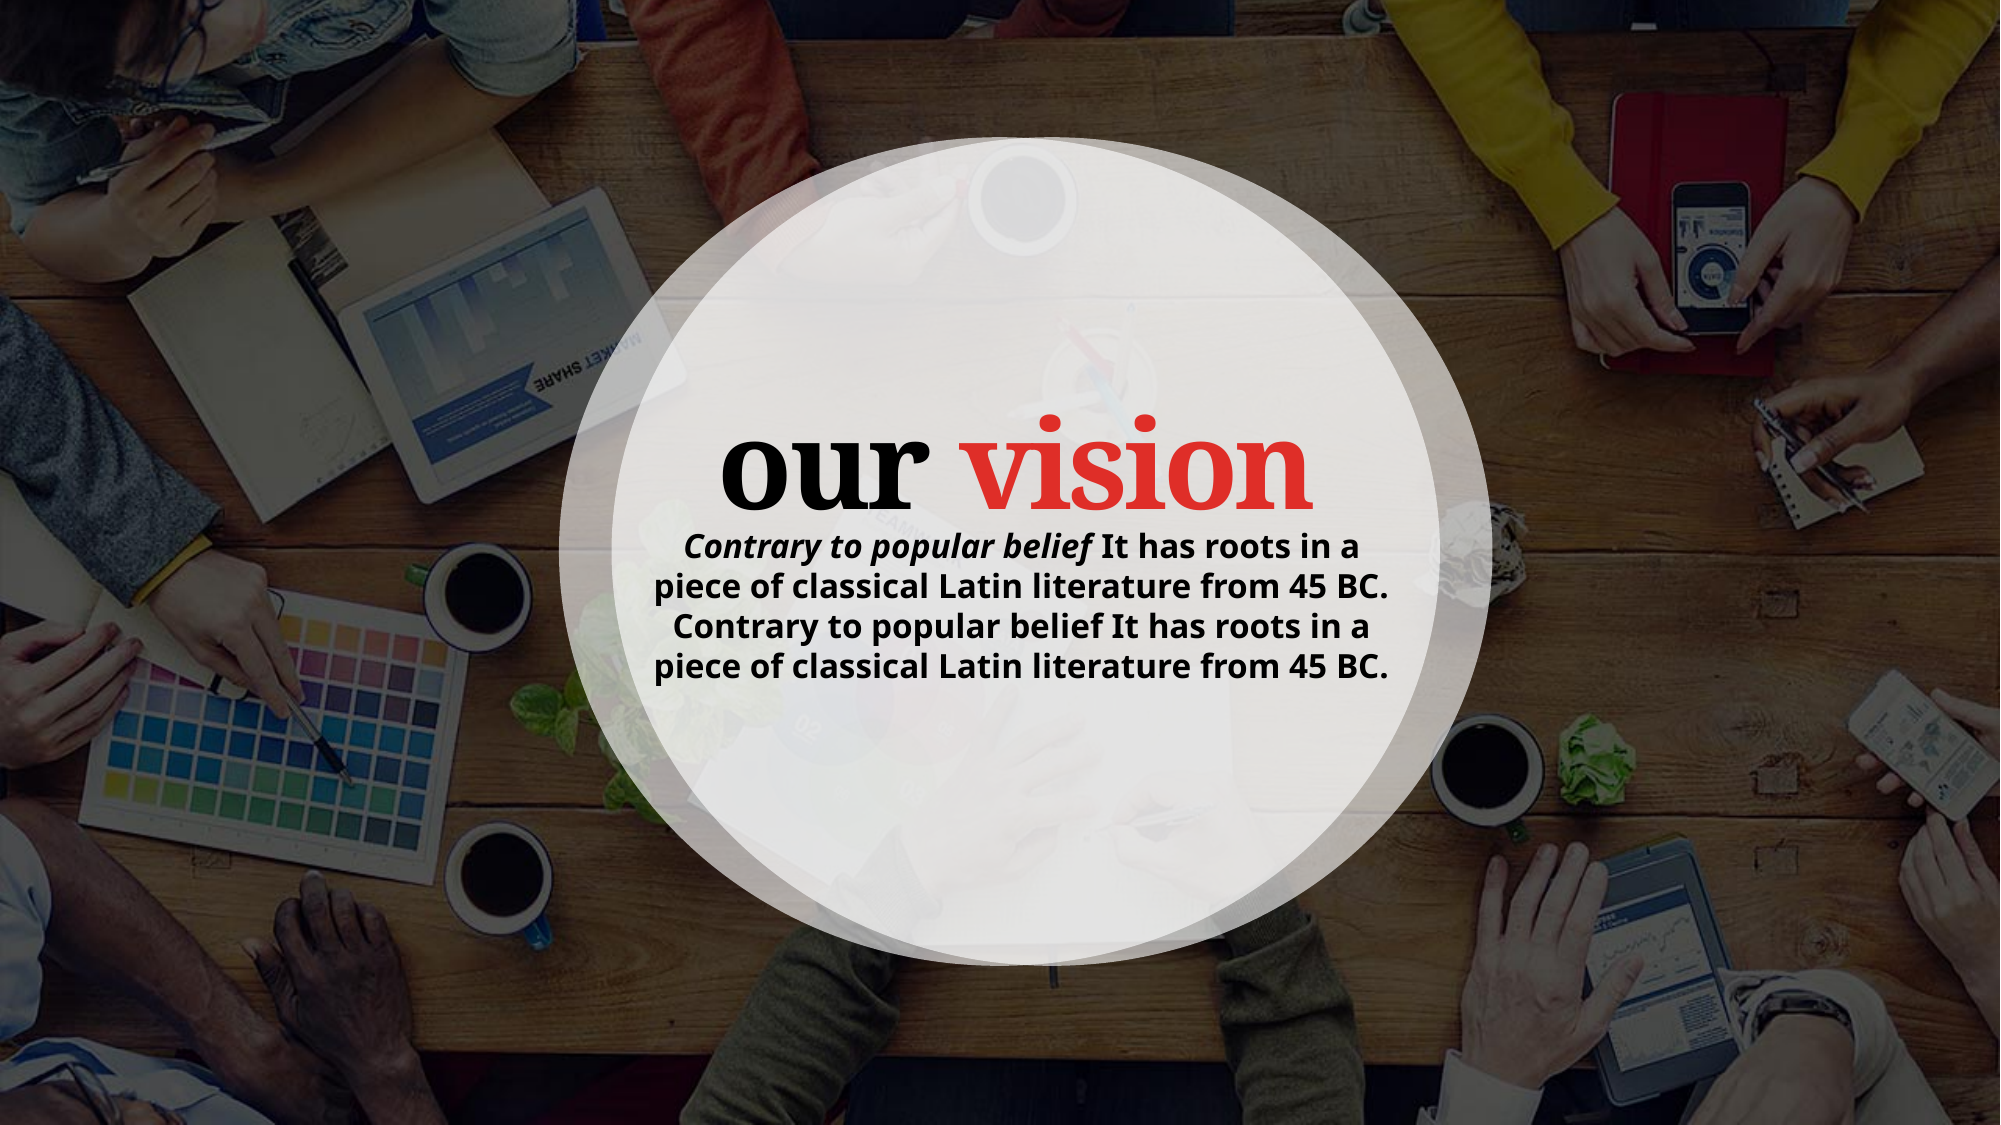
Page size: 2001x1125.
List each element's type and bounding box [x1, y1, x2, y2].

text_box [0, 0, 2000, 1125]
text_box [558, 136, 1493, 967]
text_box [594, 378, 1441, 701]
